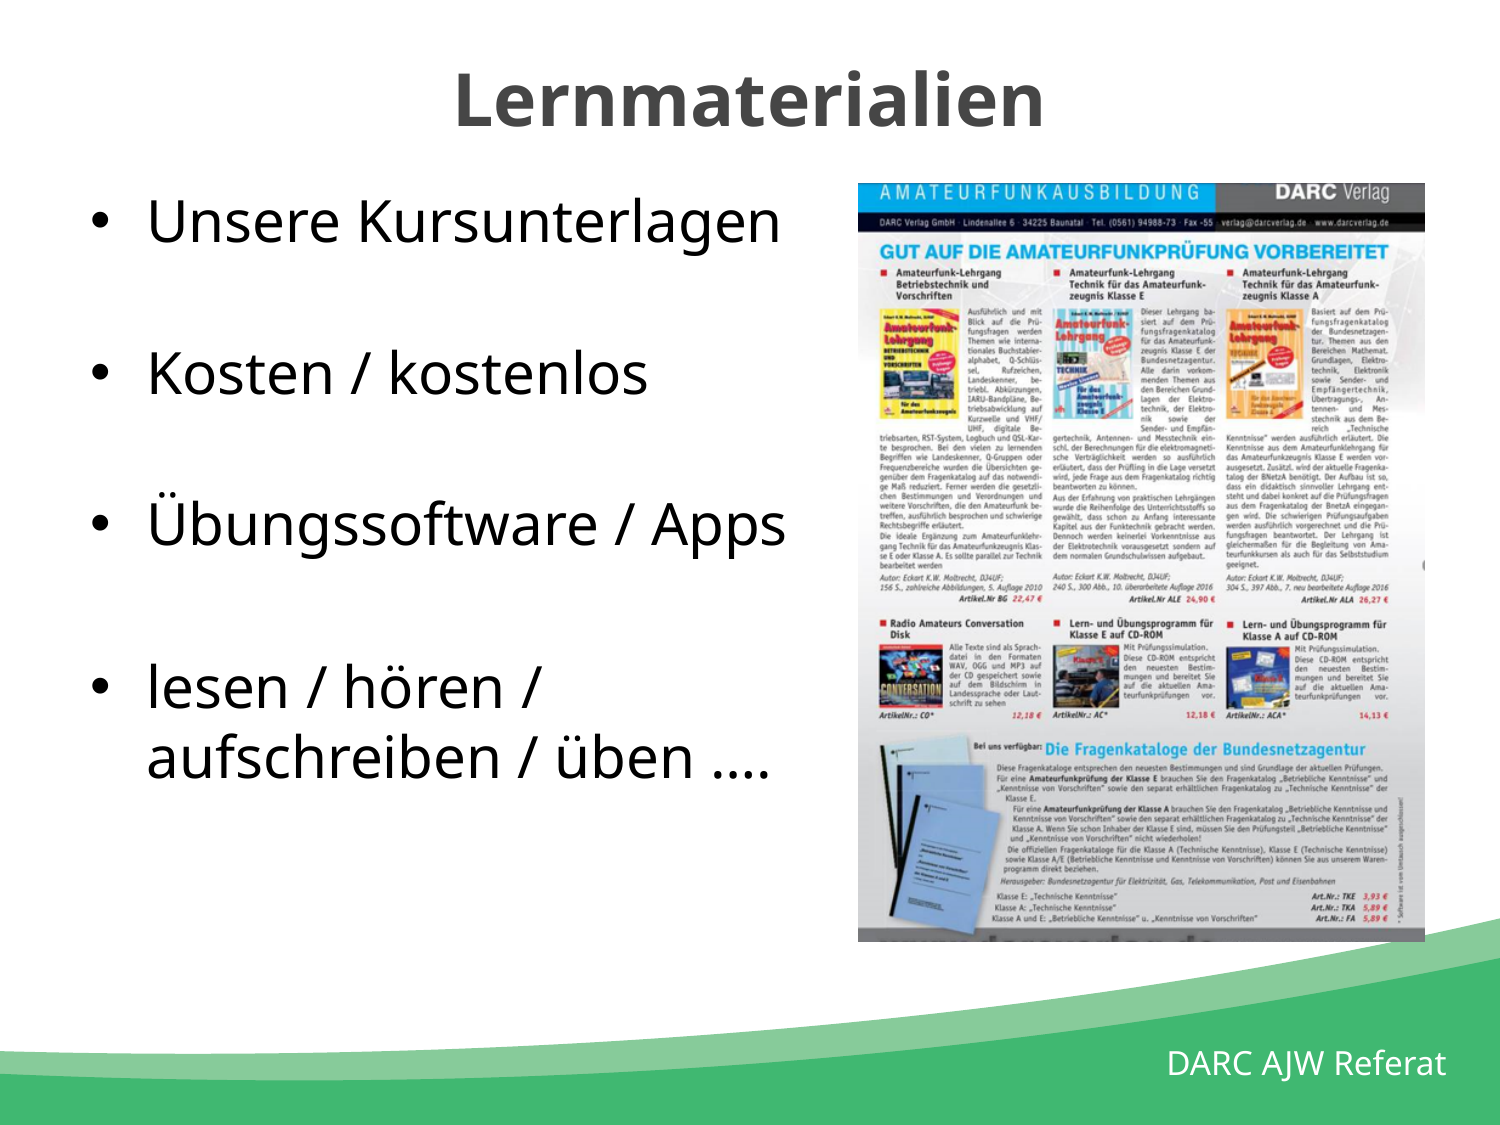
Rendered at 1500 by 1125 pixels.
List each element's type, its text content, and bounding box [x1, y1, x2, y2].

picture [944, 183, 953, 200]
list Unsere Kursunterlagen Kosten / kostenlos Übungssoftware / Apps lesen / hören / aufschreiben / üben …. [75, 177, 1425, 1022]
picture [991, 183, 999, 199]
picture [1138, 183, 1149, 199]
picture [1053, 183, 1062, 199]
picture [857, 183, 1426, 942]
picture [880, 183, 890, 199]
picture [1084, 183, 1094, 199]
picture [959, 183, 969, 199]
picture [1172, 183, 1181, 199]
picture [1069, 183, 1078, 199]
picture [1099, 183, 1109, 199]
picture [916, 183, 925, 199]
picture [974, 183, 985, 199]
title Lernmaterialien [75, 45, 1425, 149]
picture [1155, 183, 1165, 200]
picture [1187, 183, 1198, 199]
picture [1005, 183, 1014, 200]
picture [1021, 183, 1031, 199]
picture [896, 183, 909, 199]
picture [930, 183, 939, 199]
picture [1125, 183, 1133, 199]
picture [1038, 183, 1046, 199]
